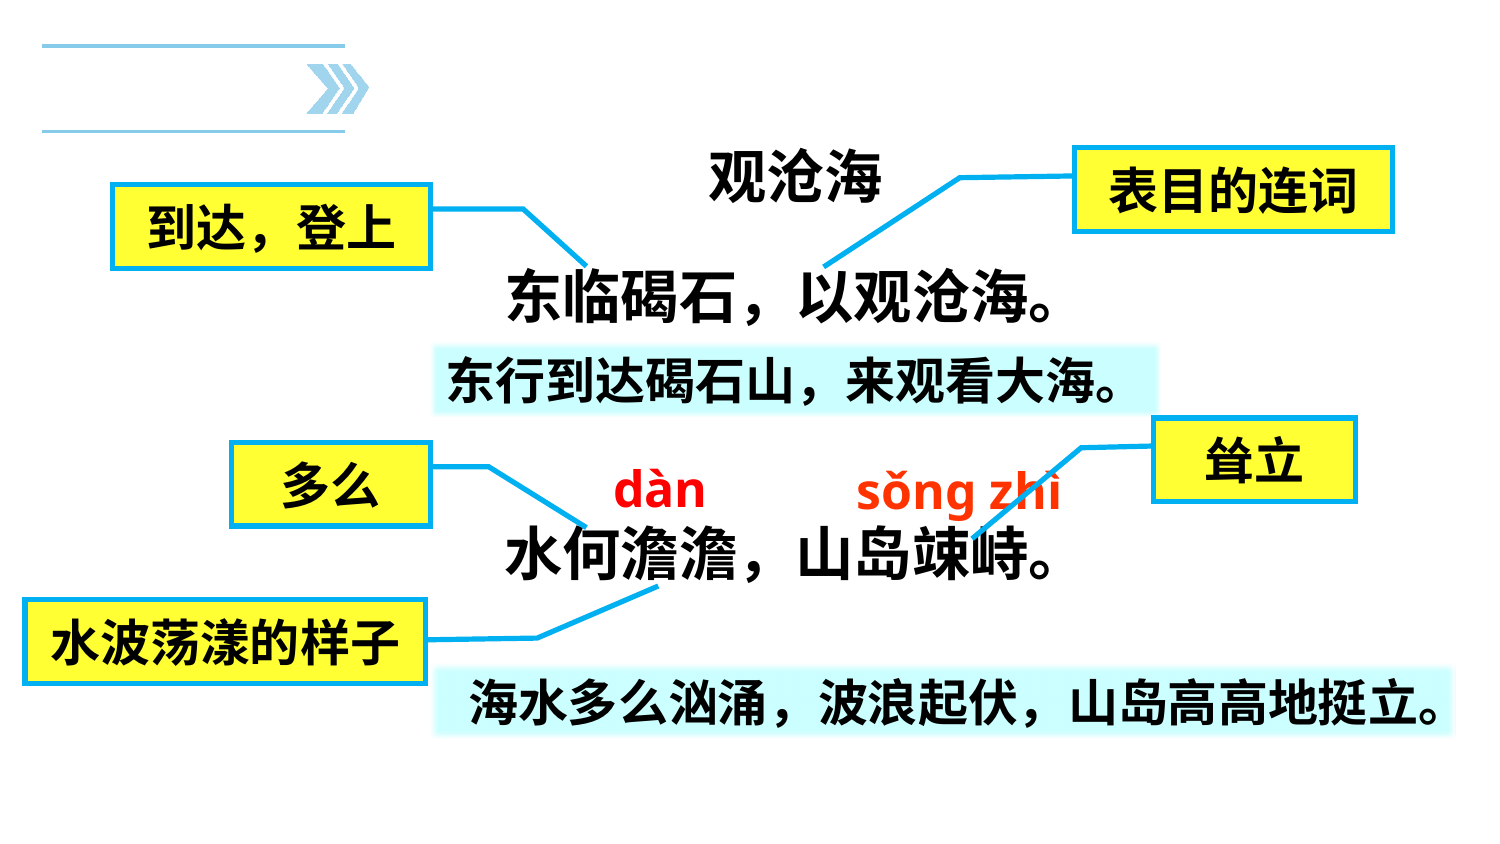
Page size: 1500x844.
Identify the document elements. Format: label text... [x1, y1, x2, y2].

text_box 海水多么汹涌，波浪起伏，山岛高高地挺立。 [440, 673, 1448, 731]
text_box 水波荡漾的样子 [24, 585, 659, 684]
text_box sǒnɡ zhì [988, 452, 1121, 528]
text_box 到达，登上 [111, 184, 588, 269]
text_box 耸立 [971, 417, 1356, 540]
text_box 表目的连词 [434, 347, 1158, 415]
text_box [30, 43, 369, 133]
text_box 观沧海 东临碣石，以观沧海。 水何澹澹，山岛竦峙。 [336, 132, 1255, 595]
text_box 到达，登上 [432, 345, 1160, 417]
text_box sǒnɡ zhì [841, 452, 1073, 528]
text_box 表目的连词 [823, 147, 1394, 268]
text_box 多么 [230, 441, 587, 529]
text_box dàn [598, 450, 735, 525]
text_box 东行到达碣石山，来观看大海。 [437, 349, 1156, 413]
